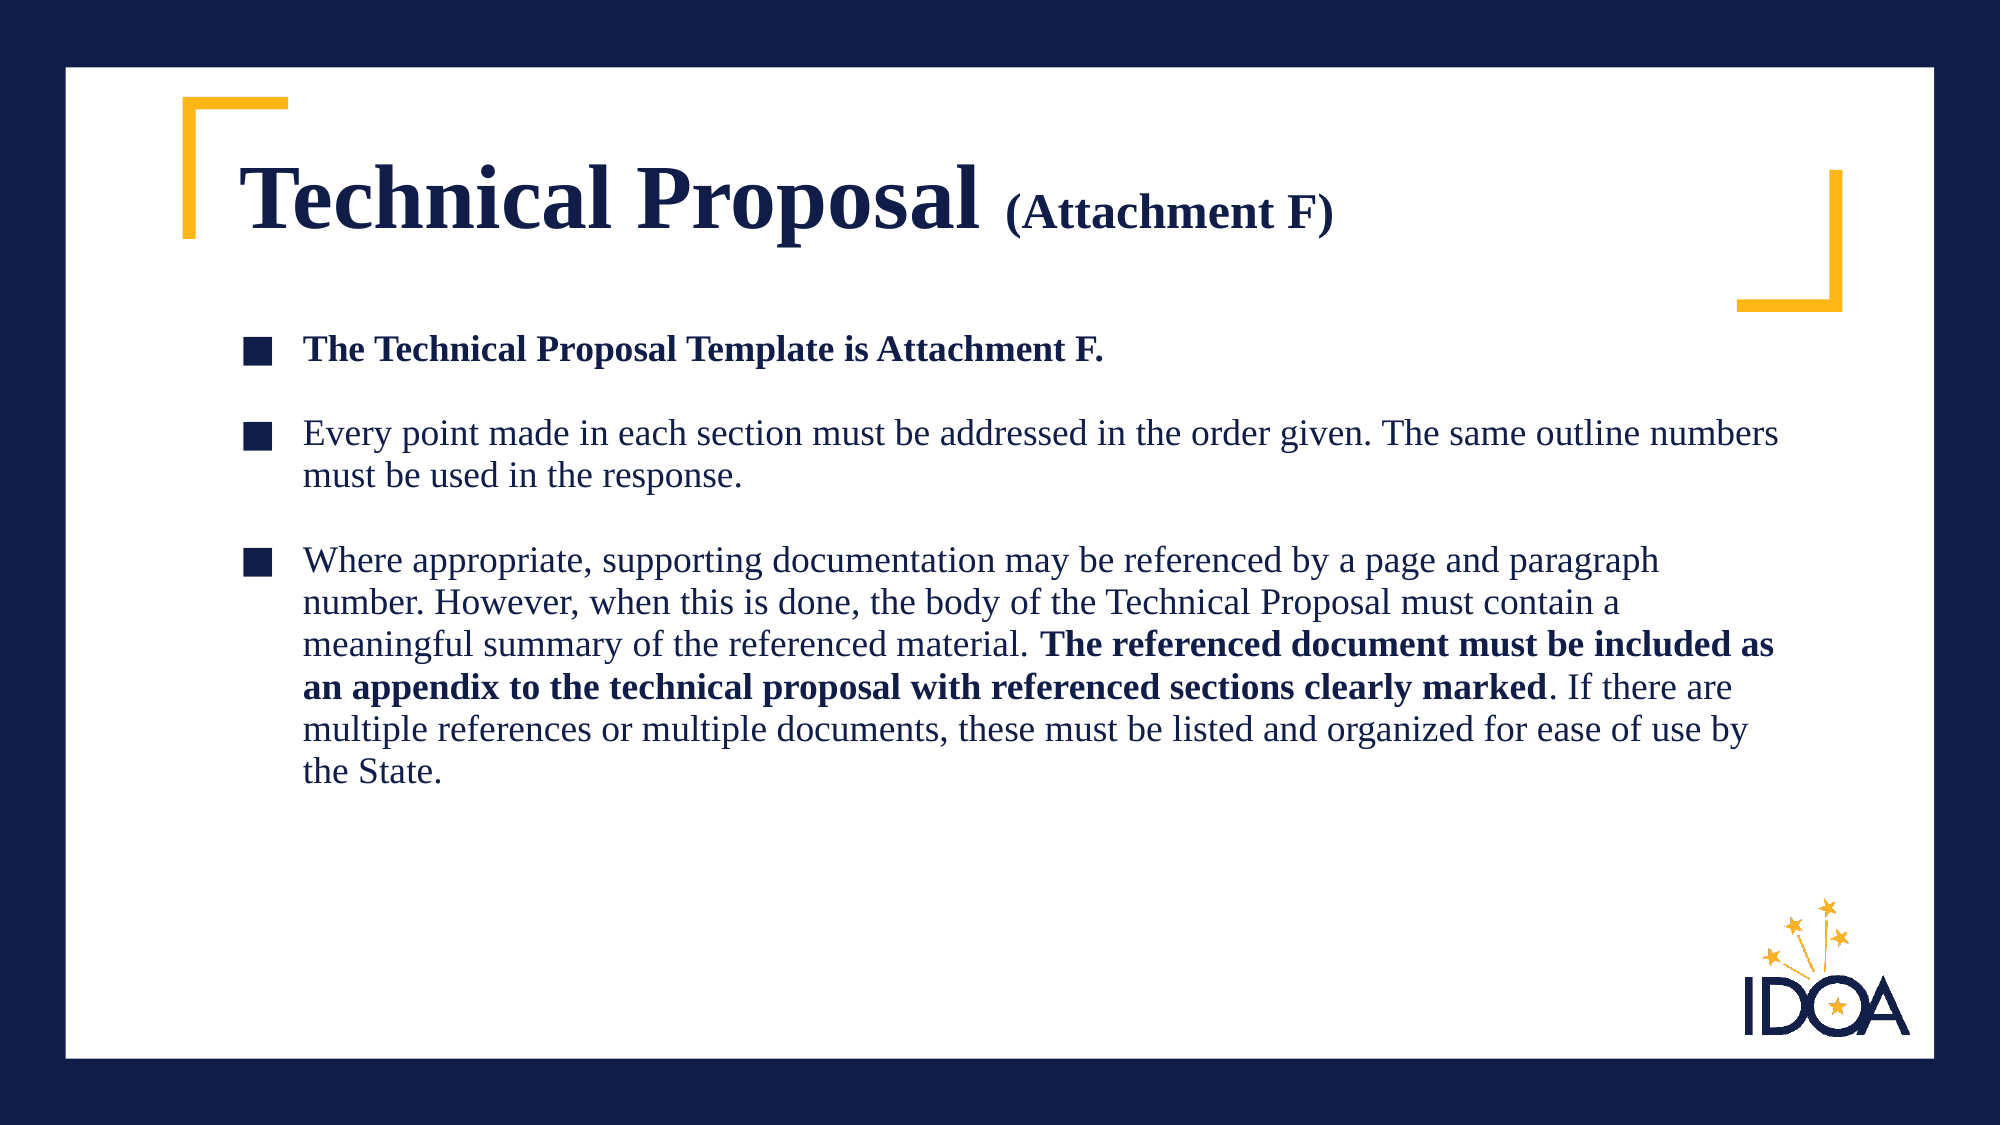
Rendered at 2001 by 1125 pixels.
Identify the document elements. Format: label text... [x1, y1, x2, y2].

title Technical Proposal (Attachment F) [225, 142, 1800, 279]
picture [1702, 857, 1959, 1114]
list The Technical Proposal Template is Attachment F. Every point made in each section must be addressed in the order given. The same outline numbers must be used in the response. Where appropriate, supporting documentation may be referenced by a page and paragraph number. However, when this is done, the body of the Technical Proposal must contain a meaningful summary of the referenced material. The referenced document must be included as an appendix to the technical proposal with referenced sections clearly marked. If there are multiple references or multiple documents, these must be listed and organized for ease of use by the State. [225, 319, 1800, 983]
